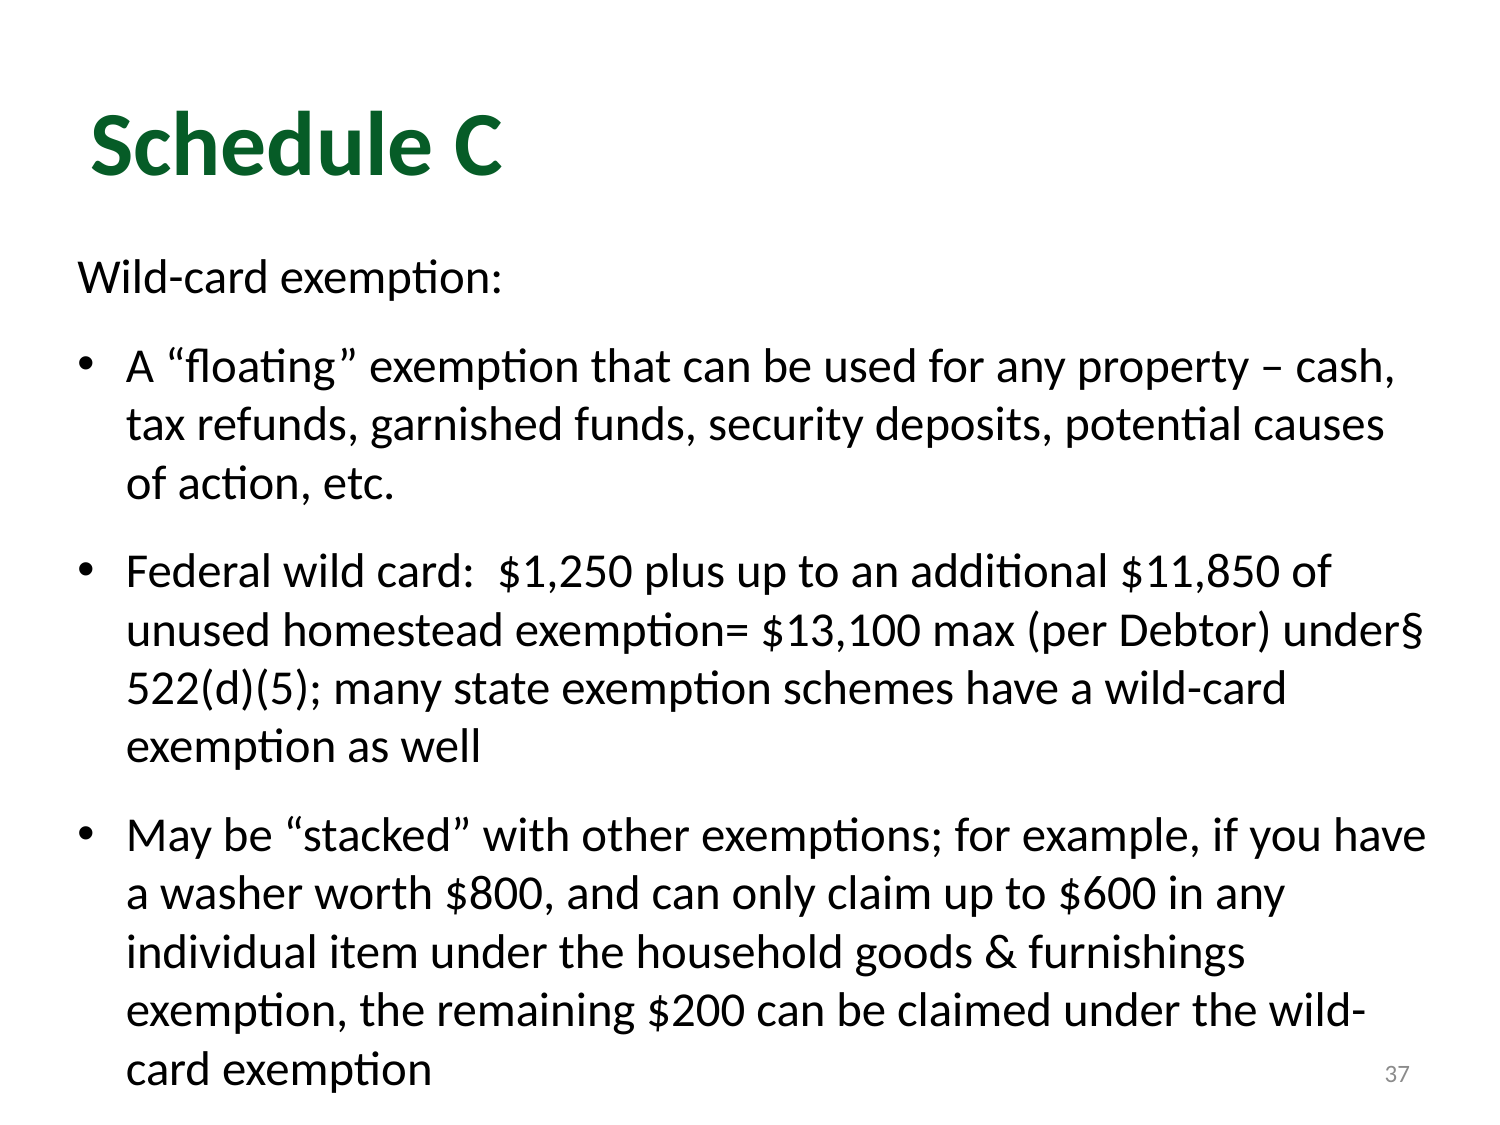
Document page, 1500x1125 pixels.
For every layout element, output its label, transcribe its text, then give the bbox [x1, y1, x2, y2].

list Wild-card exemption: A “floating” exemption that can be used for any property – cash, tax refunds, garnished funds, security deposits, potential causes of action, etc. Federal wild card: $1,250 plus up to an additional $11,850 of unused homestead exemption= $13,100 max (per Debtor) under§ 522(d)(5); many state exemption schemes have a wild-card exemption as well May be “stacked” with other exemptions; for example, if you have a washer worth $800, and can only claim up to $600 in any individual item under the household goods & furnishings exemption, the remaining $200 can be claimed under the wild-card exemption [62, 237, 1450, 1113]
title Schedule C [75, 45, 1425, 233]
slide_number 37 [1074, 1042, 1425, 1103]
